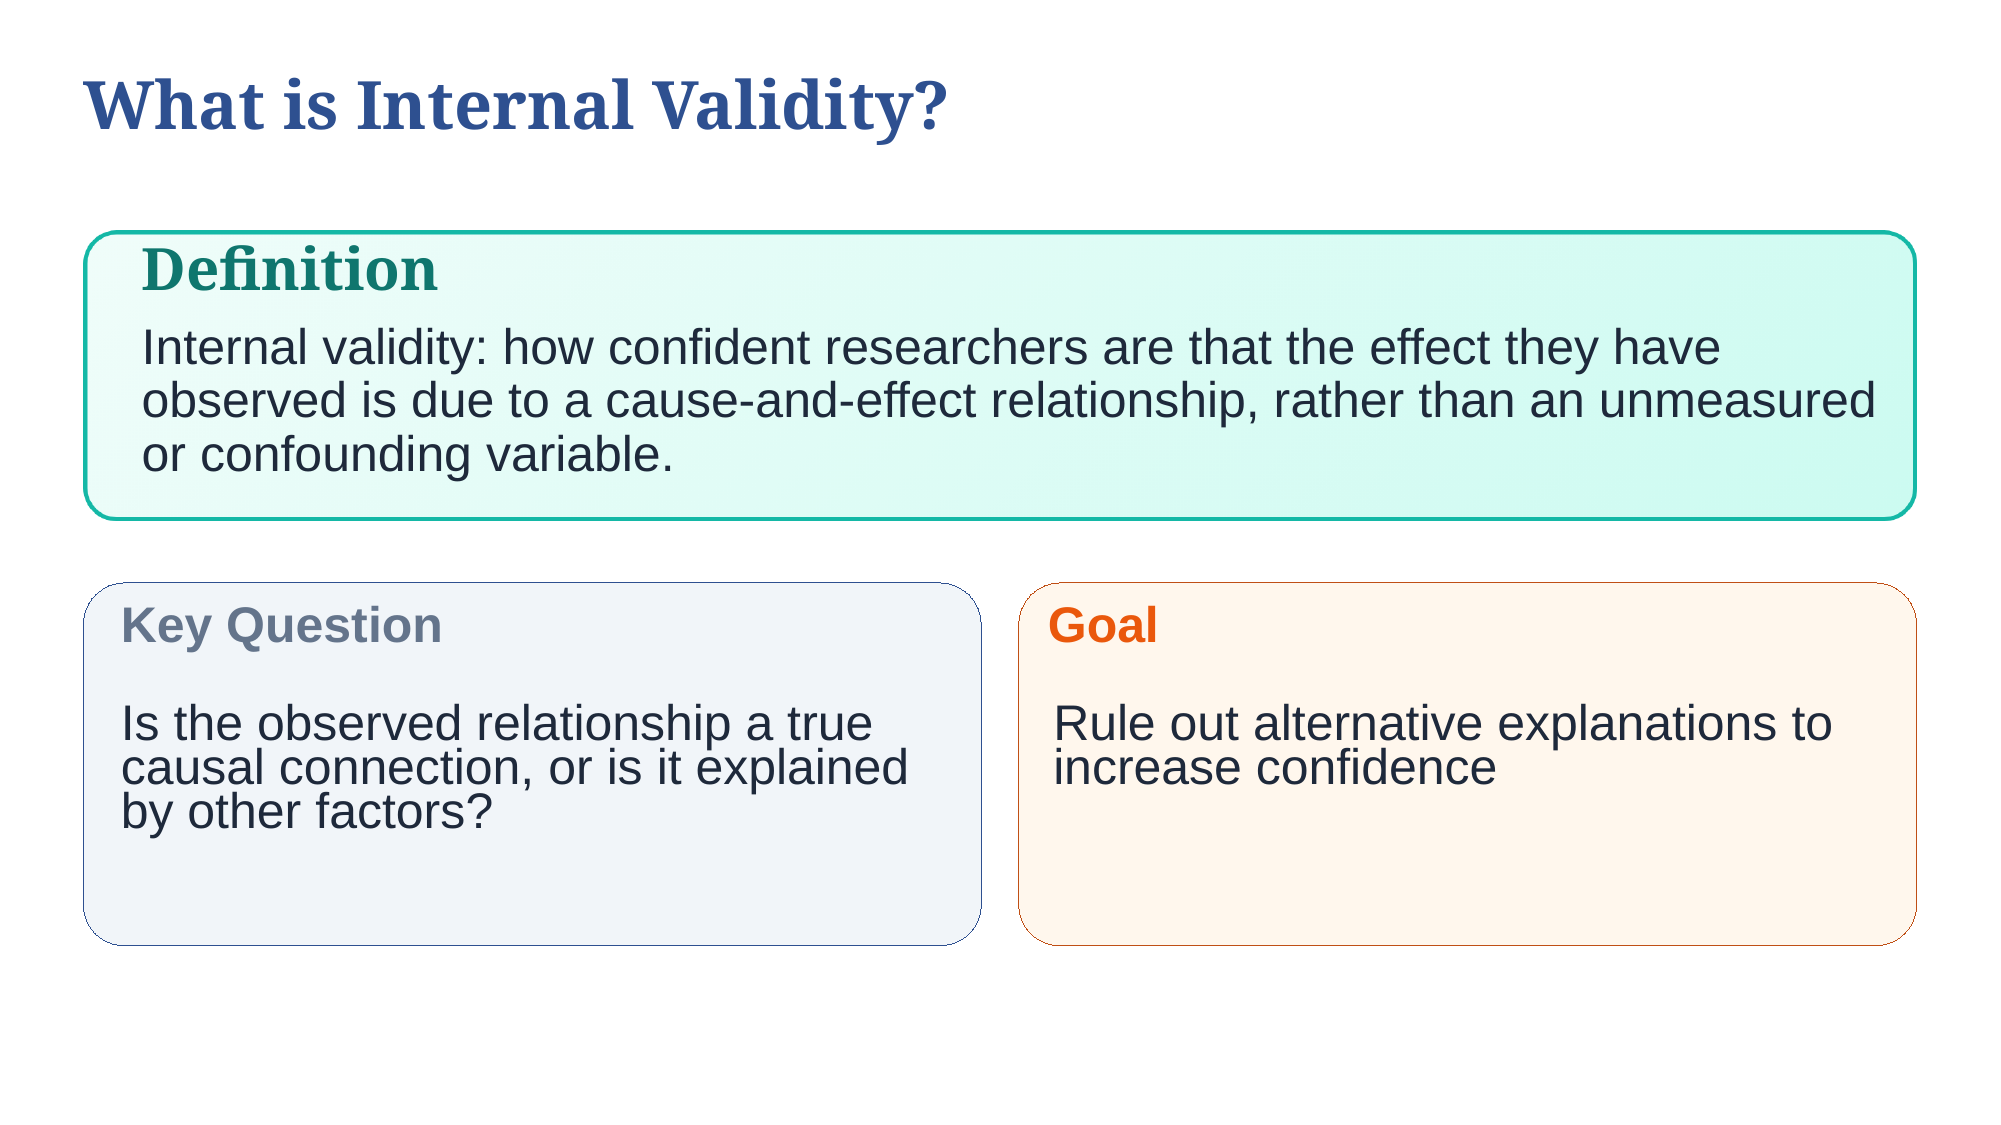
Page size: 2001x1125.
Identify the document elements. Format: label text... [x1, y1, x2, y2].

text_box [1018, 582, 1918, 947]
text_box What is Internal Validity? [83, 75, 1021, 143]
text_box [82, 582, 982, 947]
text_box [82, 229, 1918, 522]
